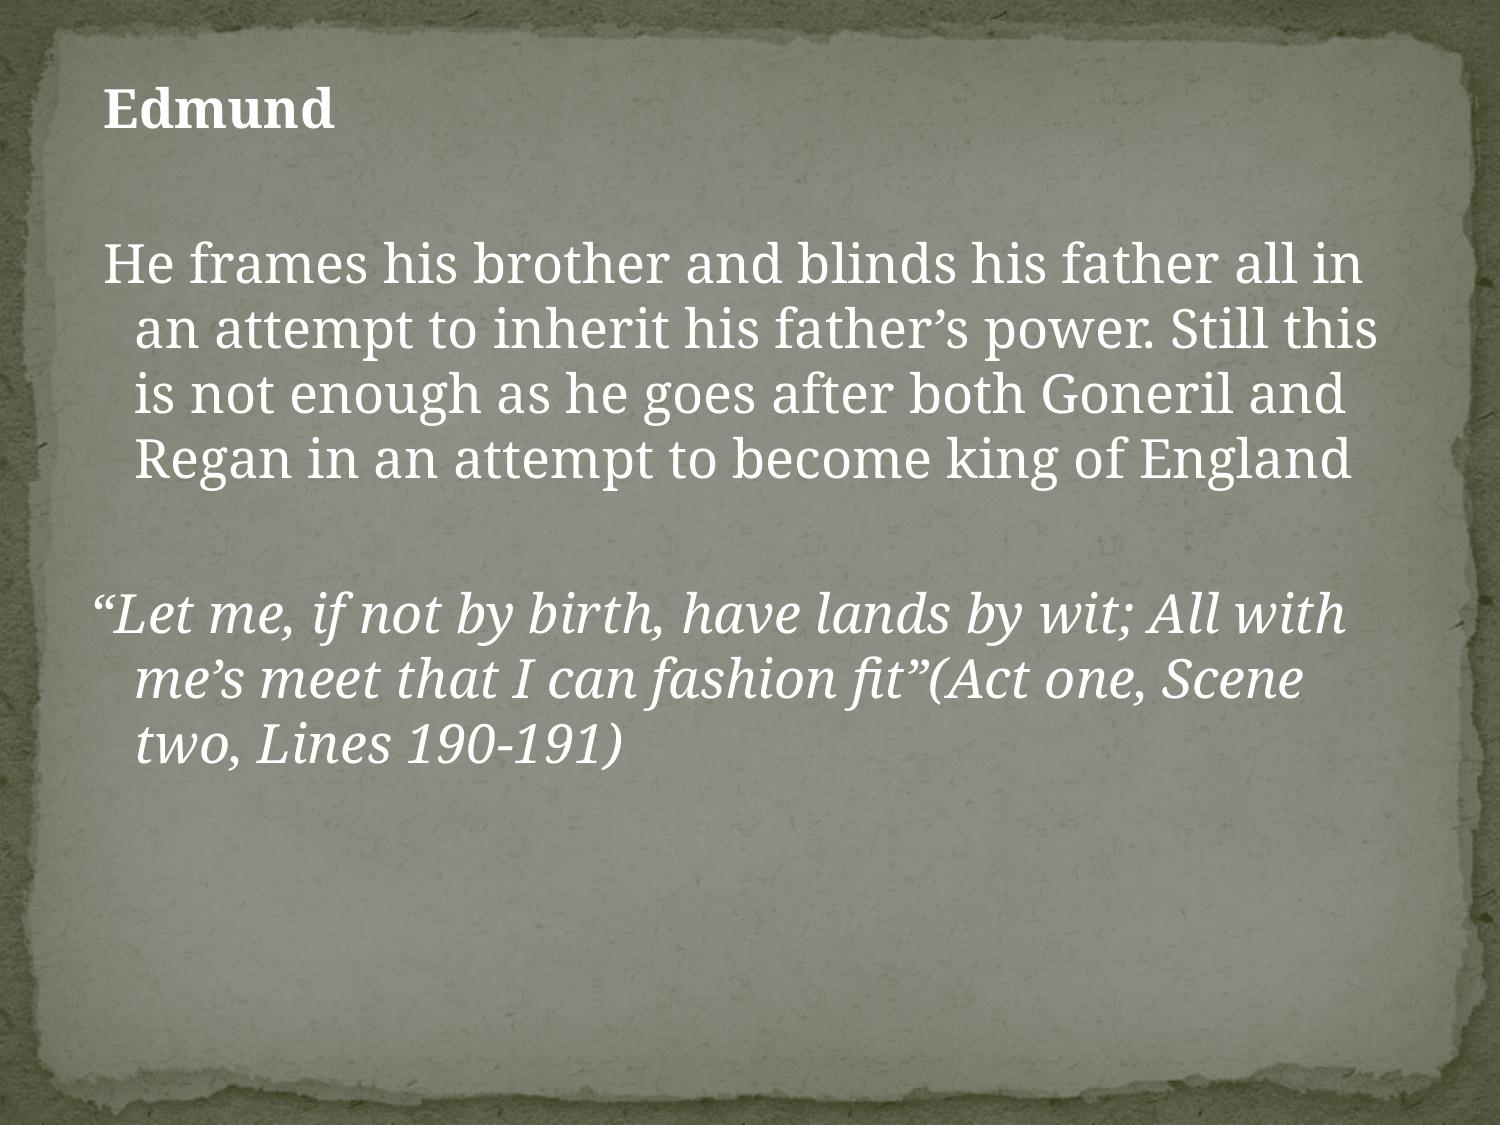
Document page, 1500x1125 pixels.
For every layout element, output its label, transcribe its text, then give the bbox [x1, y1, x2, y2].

list Edmund He frames his brother and blinds his father all in an attempt to inherit his father’s power. Still this is not enough as he goes after both Goneril and Regan in an attempt to become king of England “Let me, if not by birth, have lands by wit; All with me’s meet that I can fashion fit”(Act one, Scene two, Lines 190-191) [75, 66, 1425, 1005]
